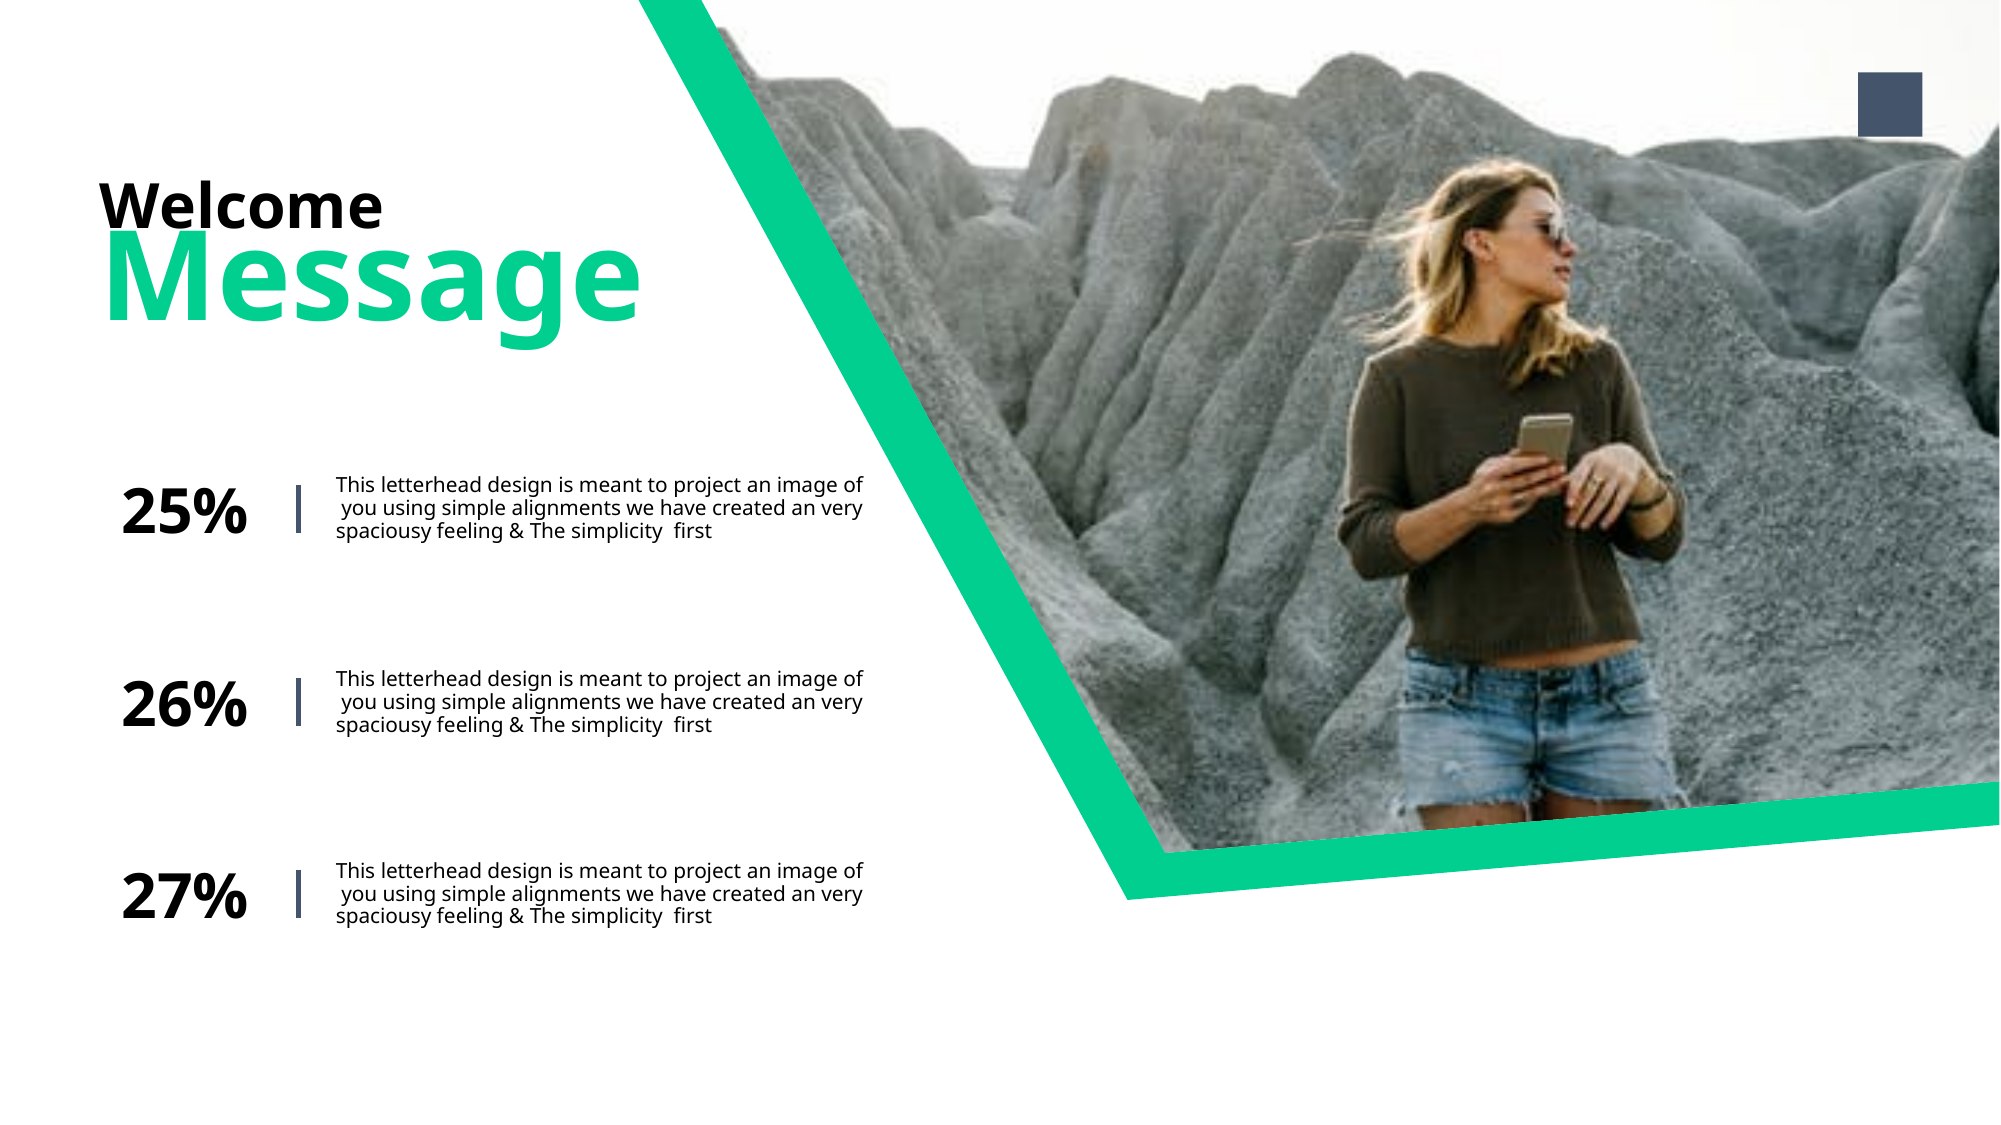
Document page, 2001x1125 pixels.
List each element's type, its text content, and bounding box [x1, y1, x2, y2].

text_box [638, 0, 701, 115]
picture [701, 0, 2000, 854]
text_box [99, 462, 914, 941]
text_box Welcome Message [85, 129, 661, 353]
text_box [1102, 854, 1662, 900]
